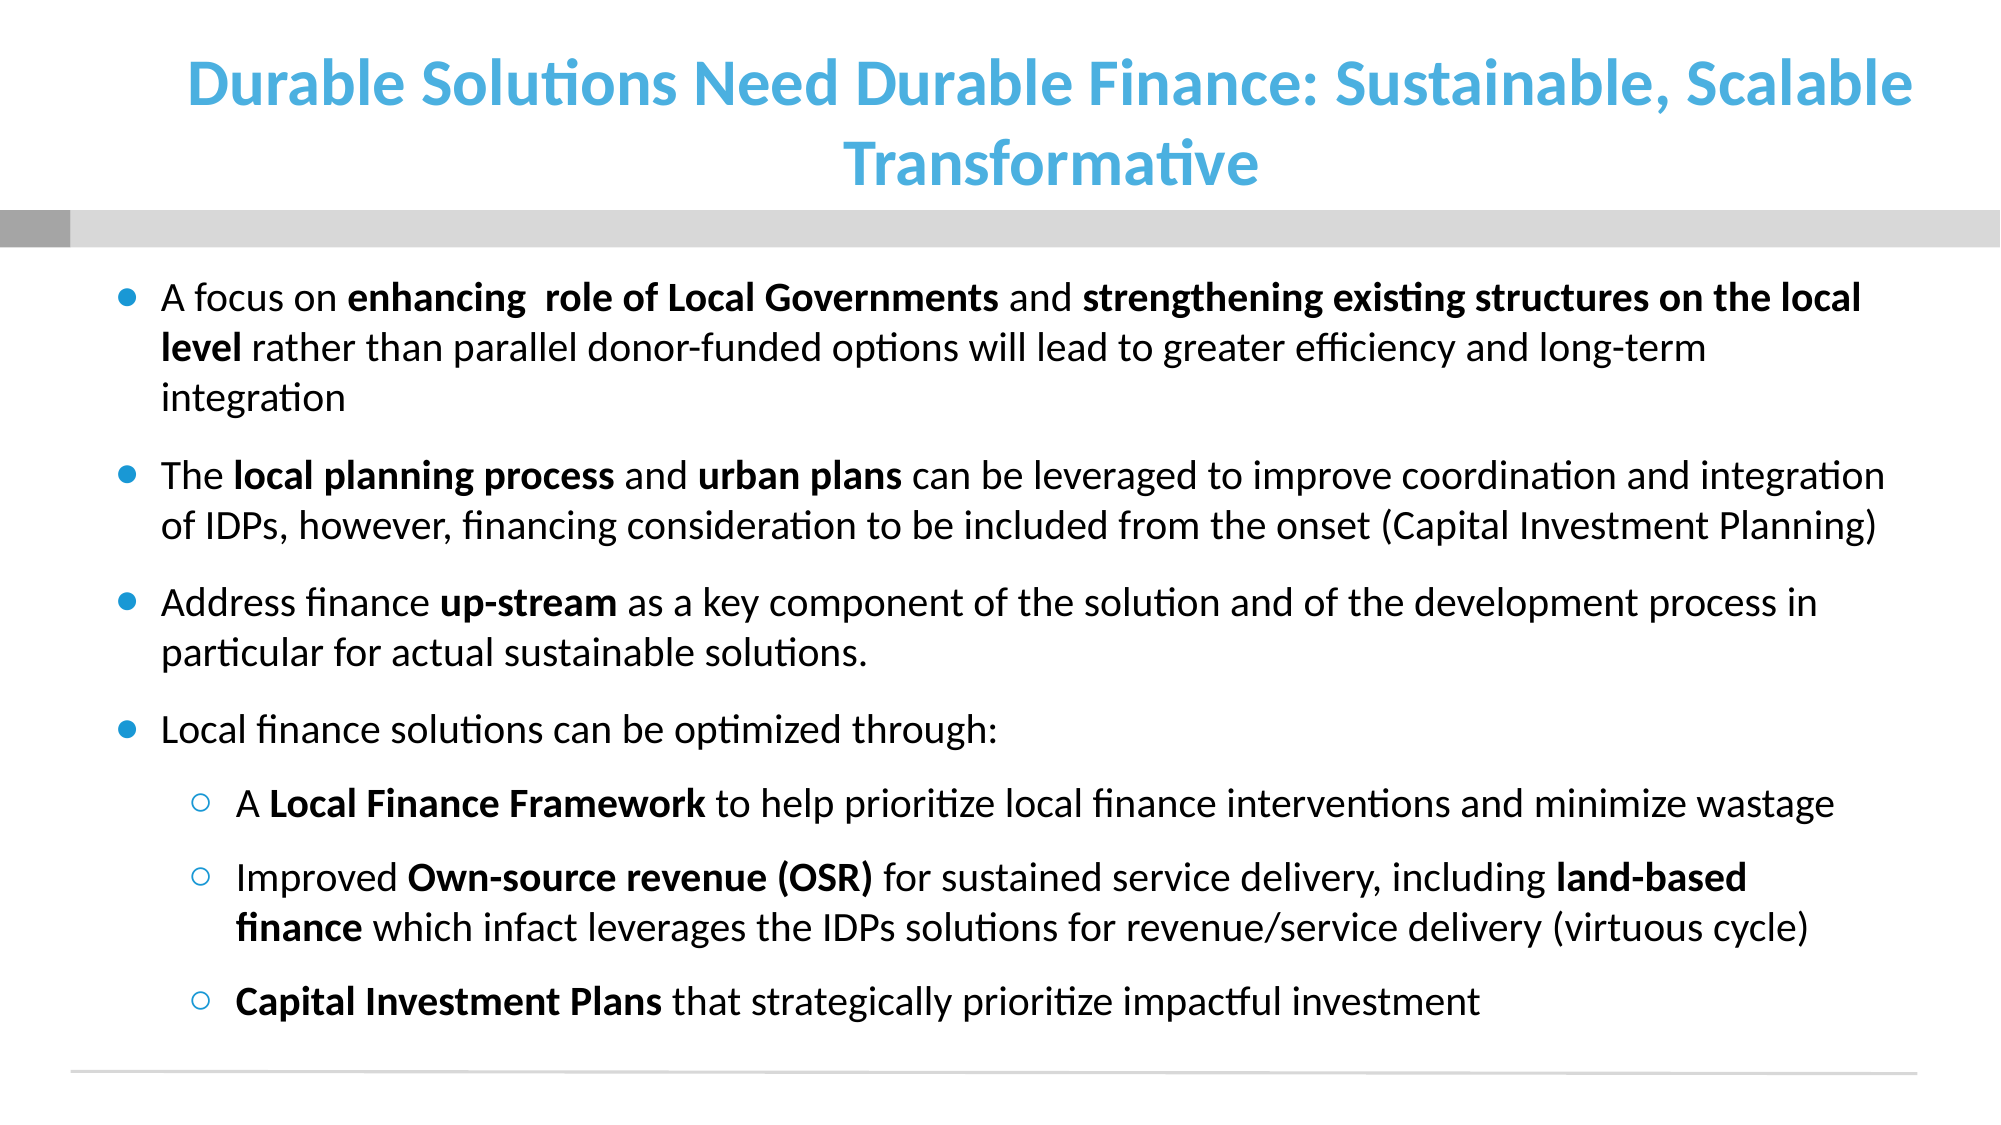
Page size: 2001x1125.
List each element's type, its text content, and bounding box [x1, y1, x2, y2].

title Durable Solutions Need Durable Finance: Sustainable, Scalable Transformative [186, 37, 1918, 200]
list A focus on enhancing role of Local Governments and strengthening existing structures on the local level rather than parallel donor-funded options will lead to greater efficiency and long-term integration The local planning process and urban plans can be leveraged to improve coordination and integration of IDPs, however, financing consideration to be included from the onset (Capital Investment Planning) Address finance up-stream as a key component of the solution and of the development process in particular for actual sustainable solutions. Local finance solutions can be optimized through: A Local Finance Framework to help prioritize local finance interventions and minimize wastage Improved Own-source revenue (OSR) for sustained service delivery, including land-based finance which infact leverages the IDPs solutions for revenue/service delivery (virtuous cycle) Capital Investment Plans that strategically prioritize impactful investment [70, 262, 1918, 1058]
